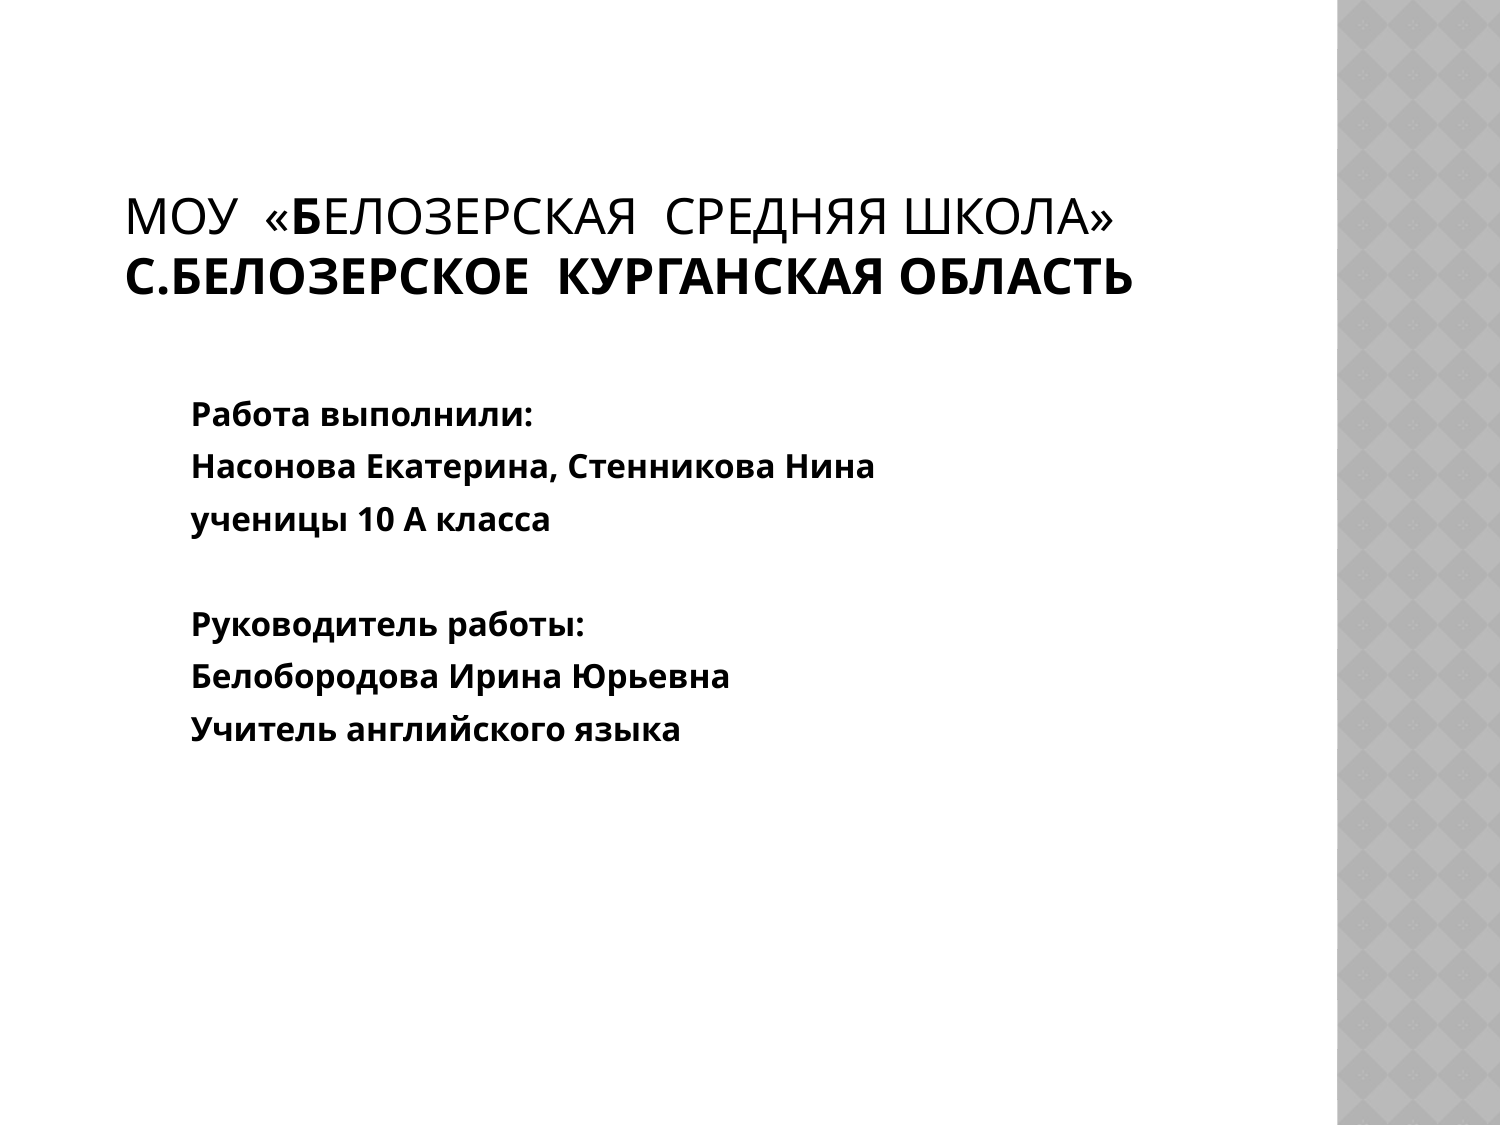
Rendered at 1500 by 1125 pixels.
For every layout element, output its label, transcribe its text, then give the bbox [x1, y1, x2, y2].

list Работа выполнили: Насонова Екатерина, Стенникова Нина ученицы 10 А класса Руководитель работы: Белобородова Ирина Юрьевна Учитель английского языка [175, 281, 1500, 943]
title МОУ «Белозерская Средняя Школа» с.Белозерское Курганская область [117, 128, 1266, 305]
